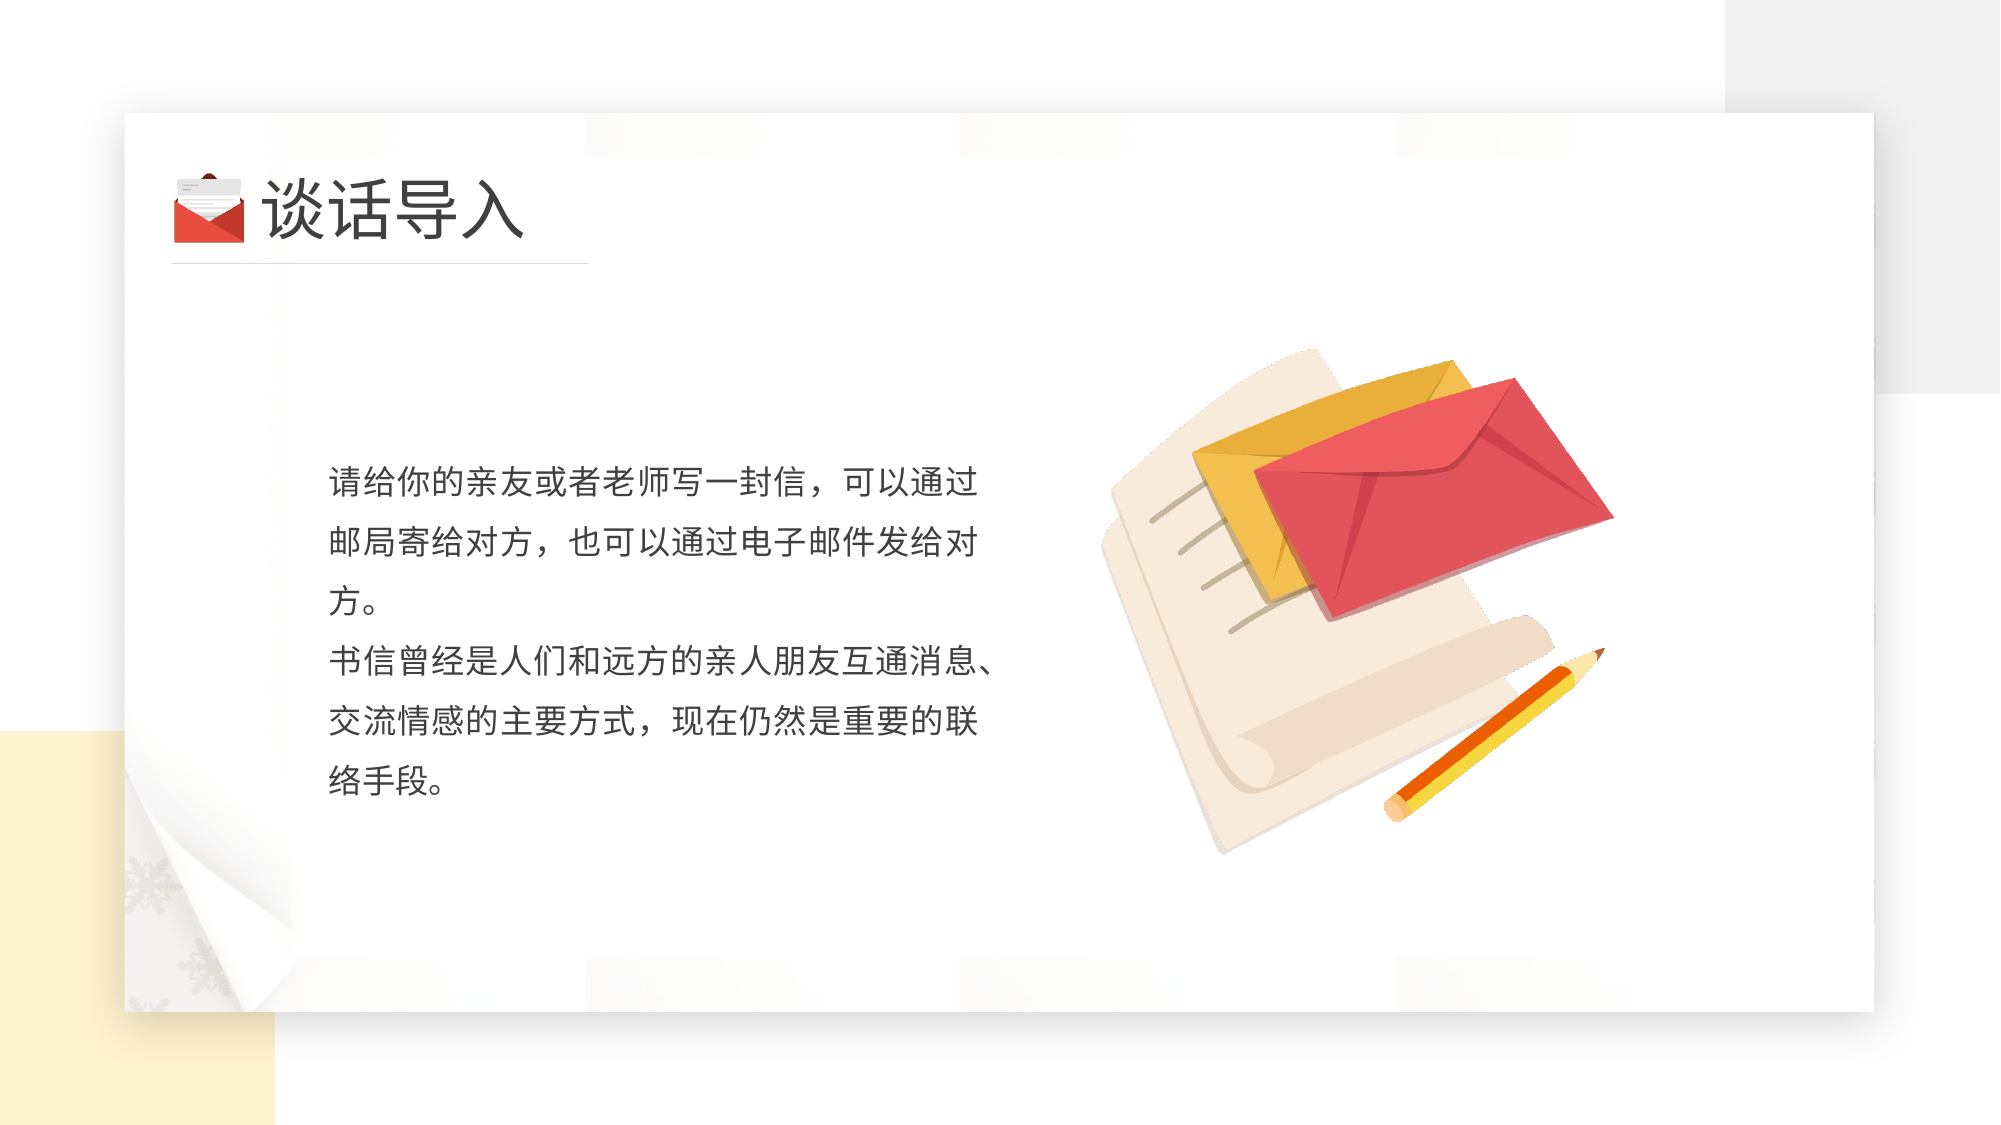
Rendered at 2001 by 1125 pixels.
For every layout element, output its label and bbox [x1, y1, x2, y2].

text_box [0, 0, 2000, 1125]
picture [124, 112, 1876, 1012]
